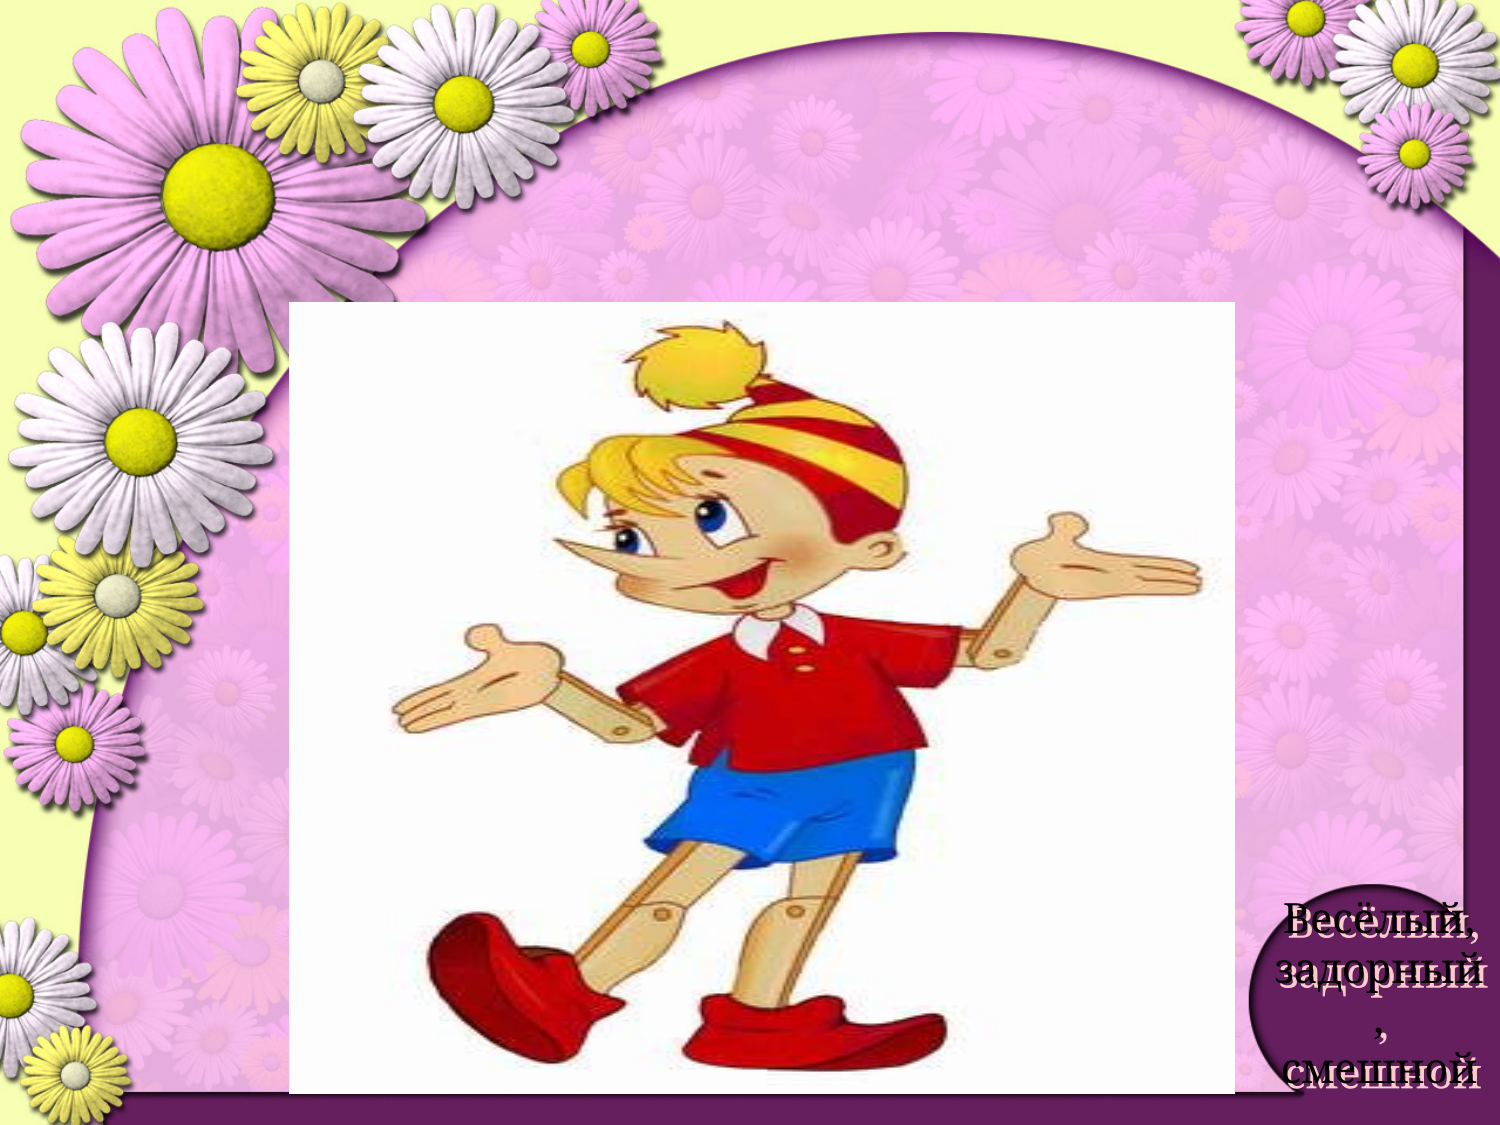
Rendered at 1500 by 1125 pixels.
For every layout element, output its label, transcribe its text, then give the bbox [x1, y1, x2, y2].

title Весёлый, задорный, смешной [1257, 881, 1500, 1125]
picture [0, 0, 1500, 1125]
